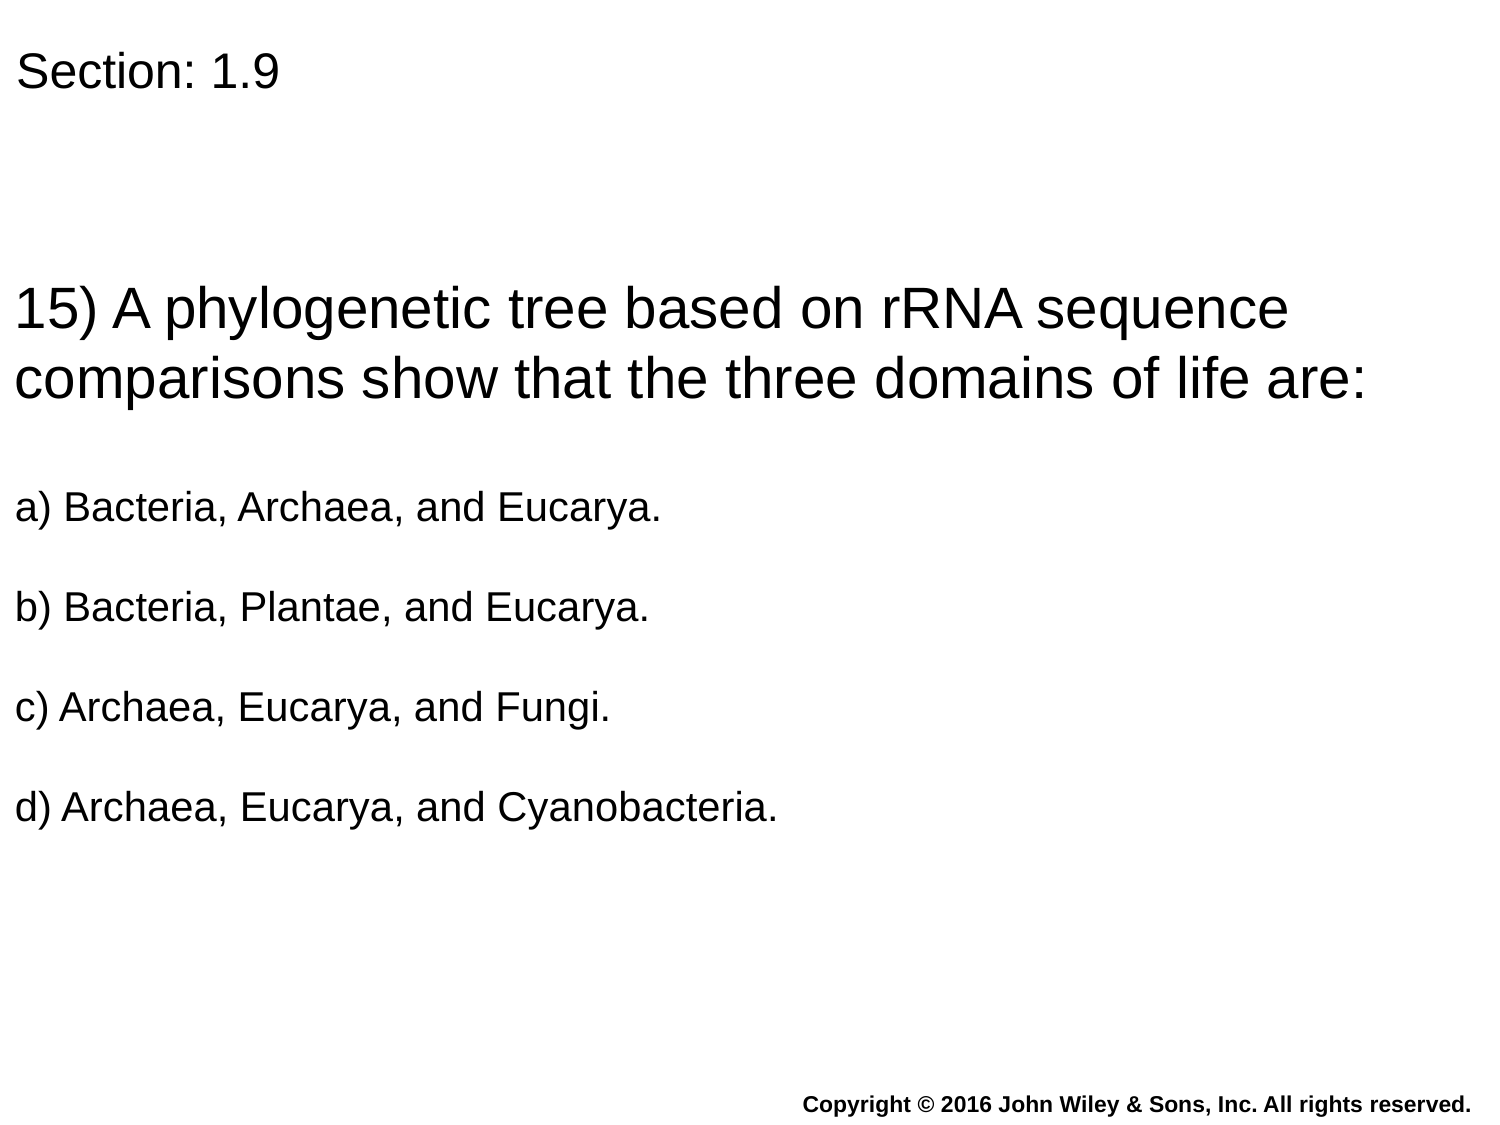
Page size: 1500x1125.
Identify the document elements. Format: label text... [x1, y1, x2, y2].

text_box 15) A phylogenetic tree based on rRNA sequence comparisons show that the three domains of life are: a) Bacteria, Archaea, and Eucarya. b) Bacteria, Plantae, and Eucarya. c) Archaea, Eucarya, and Fungi. d) Archaea, Eucarya, and Cyanobacteria. [0, 262, 1500, 838]
text_box Section: 1.9 [1, 31, 296, 166]
text_box Copyright © 2016 John Wiley & Sons, Inc. All rights reserved. [512, 1065, 1488, 1125]
